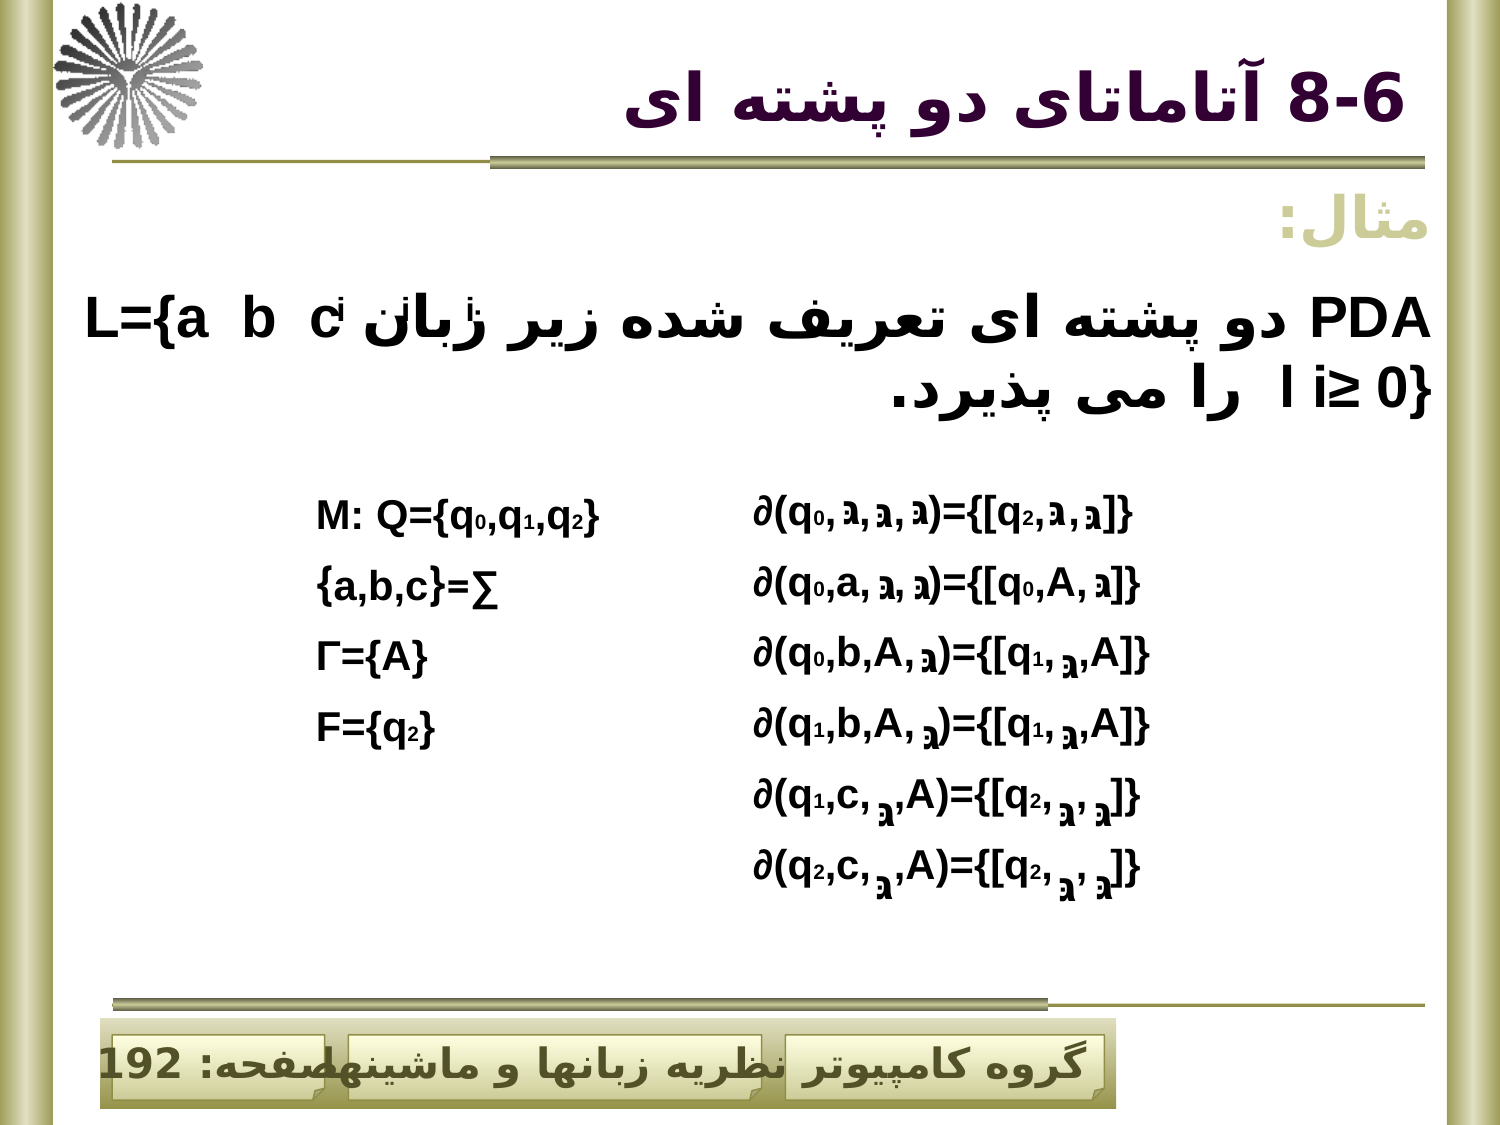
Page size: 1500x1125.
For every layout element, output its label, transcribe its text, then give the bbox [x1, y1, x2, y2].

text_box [52, 172, 1448, 434]
title 8-6 آتاماتای دو پشته ای [147, 42, 1423, 147]
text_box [737, 475, 1353, 918]
text_box M: Q={q0,q1,q2} ∑={a,b,c} Γ={A} F={q2} [301, 479, 732, 758]
